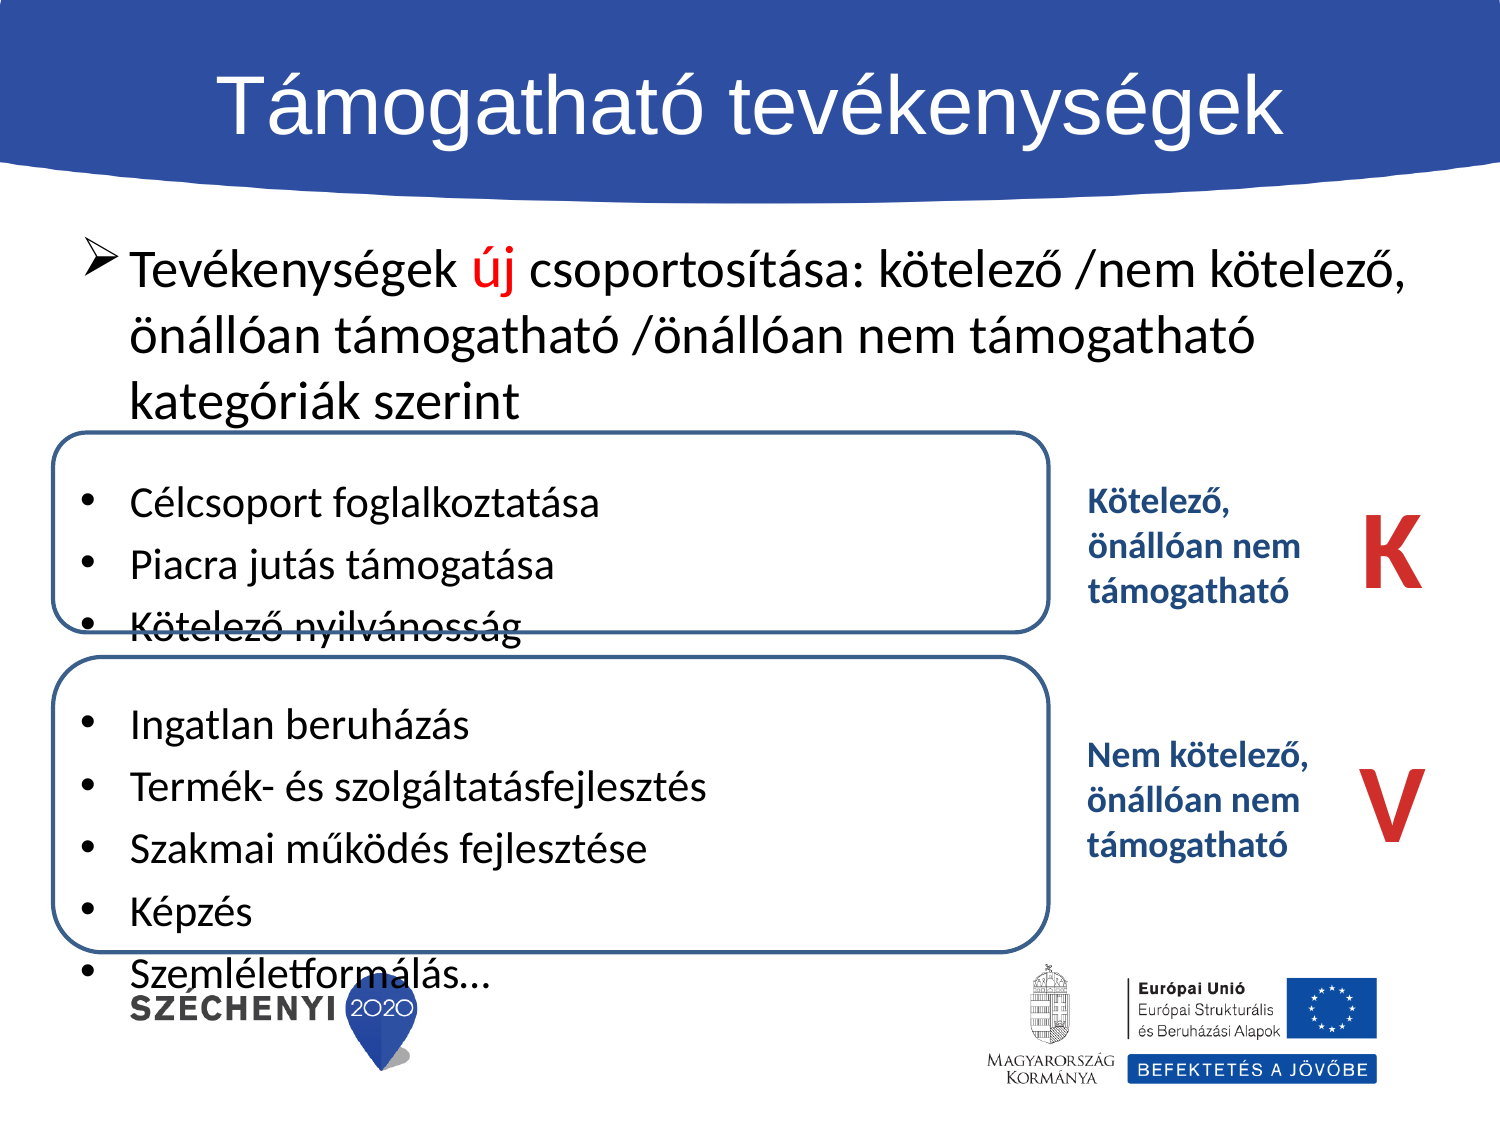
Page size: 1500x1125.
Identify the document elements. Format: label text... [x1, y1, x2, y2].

text_box Kötelező, önállóan nem támogatható [1073, 469, 1345, 619]
list Tevékenységek új csoportosítása: kötelező /nem kötelező, önállóan támogatható /önállóan nem támogatható kategóriák szerint Célcsoport foglalkoztatása Piacra jutás támogatása Kötelező nyilvánosság Ingatlan beruházás Termék- és szolgáltatásfejlesztés Szakmai működés fejlesztése Képzés Szemléletformálás… [64, 219, 1425, 1005]
title Támogatható tevékenységek [75, 7, 1425, 195]
text_box Nem kötelező, önállóan nem támogatható [1072, 722, 1329, 873]
text_box [50, 430, 1051, 635]
text_box [50, 654, 1051, 955]
picture [0, 0, 1500, 1125]
text_box V [1344, 722, 1441, 873]
text_box K [1346, 469, 1439, 619]
